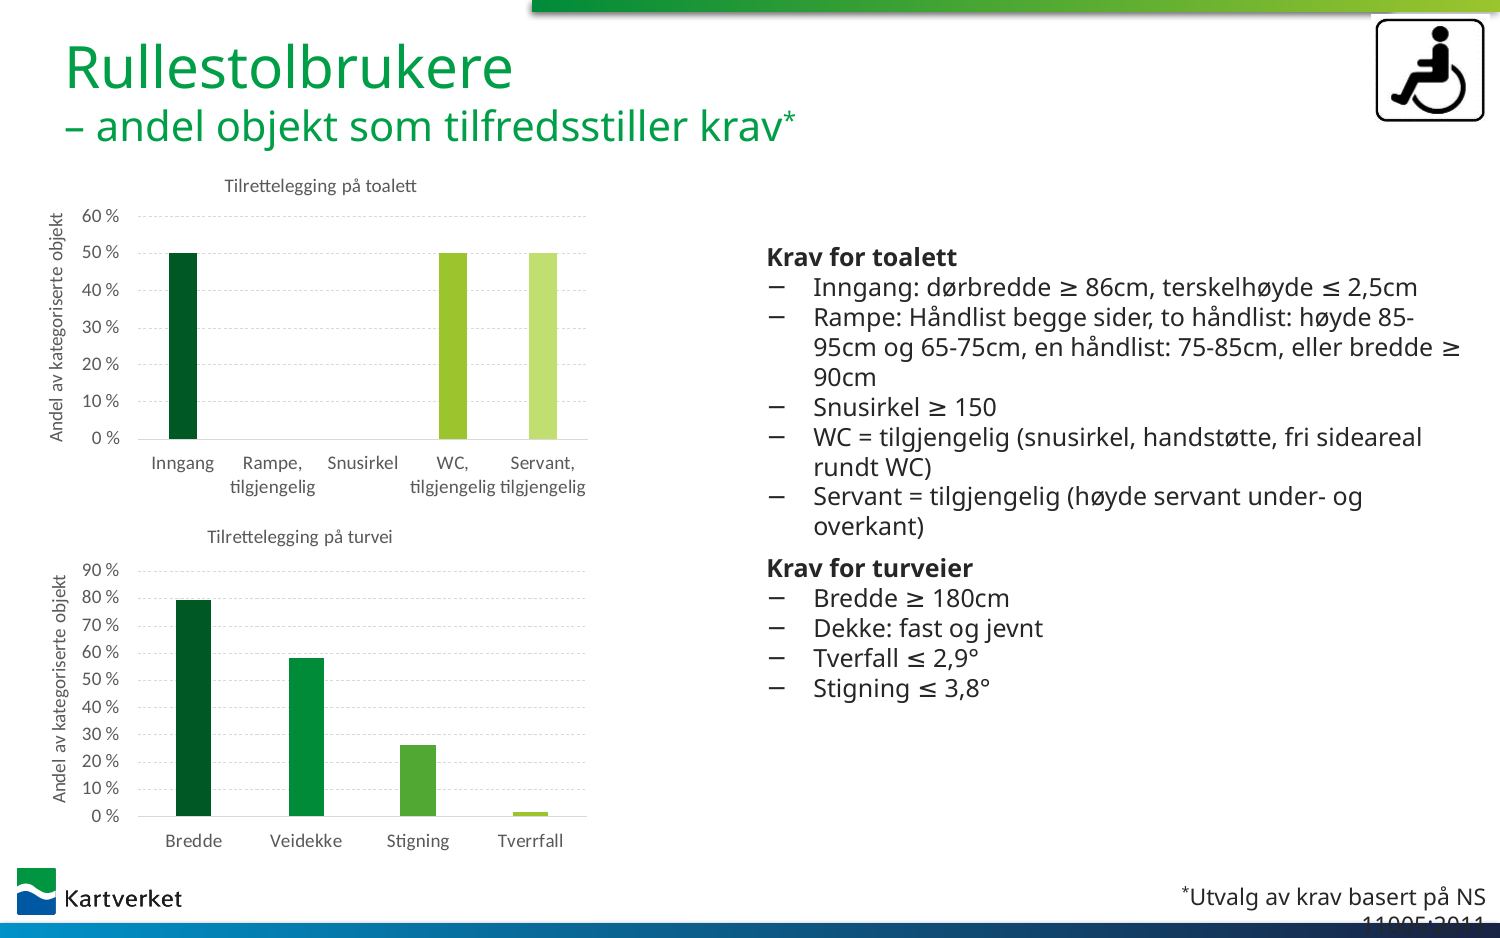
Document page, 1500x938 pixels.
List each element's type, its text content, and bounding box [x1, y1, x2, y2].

picture [41, 166, 599, 505]
text_box *Utvalg av krav basert på NS 11005:2011 [1068, 873, 1500, 938]
picture [1371, 13, 1491, 127]
text_box Krav for turveier Bredde ≥ 180cm Dekke: fast og jevnt Tverfall ≤ 2,9° Stigning ≤ 3,8° [751, 545, 1483, 710]
text_box Rullestolbrukere – andel objekt som tilfredsstiller krav* [49, 14, 1431, 158]
text_box Krav for toalett Inngang: dørbredde ≥ 86cm, terskelhøyde ≤ 2,5cm Rampe: Håndlist begge sider, to håndlist: høyde 85-95cm og 65-75cm, en håndlist: 75-85cm, eller bredde ≥ 90cm Snusirkel ≥ 150 WC = tilgjengelig (snusirkel, handstøtte, fri sideareal rundt WC) Servant = tilgjengelig (høyde servant under- og overkant) [751, 234, 1483, 545]
picture [41, 520, 598, 859]
